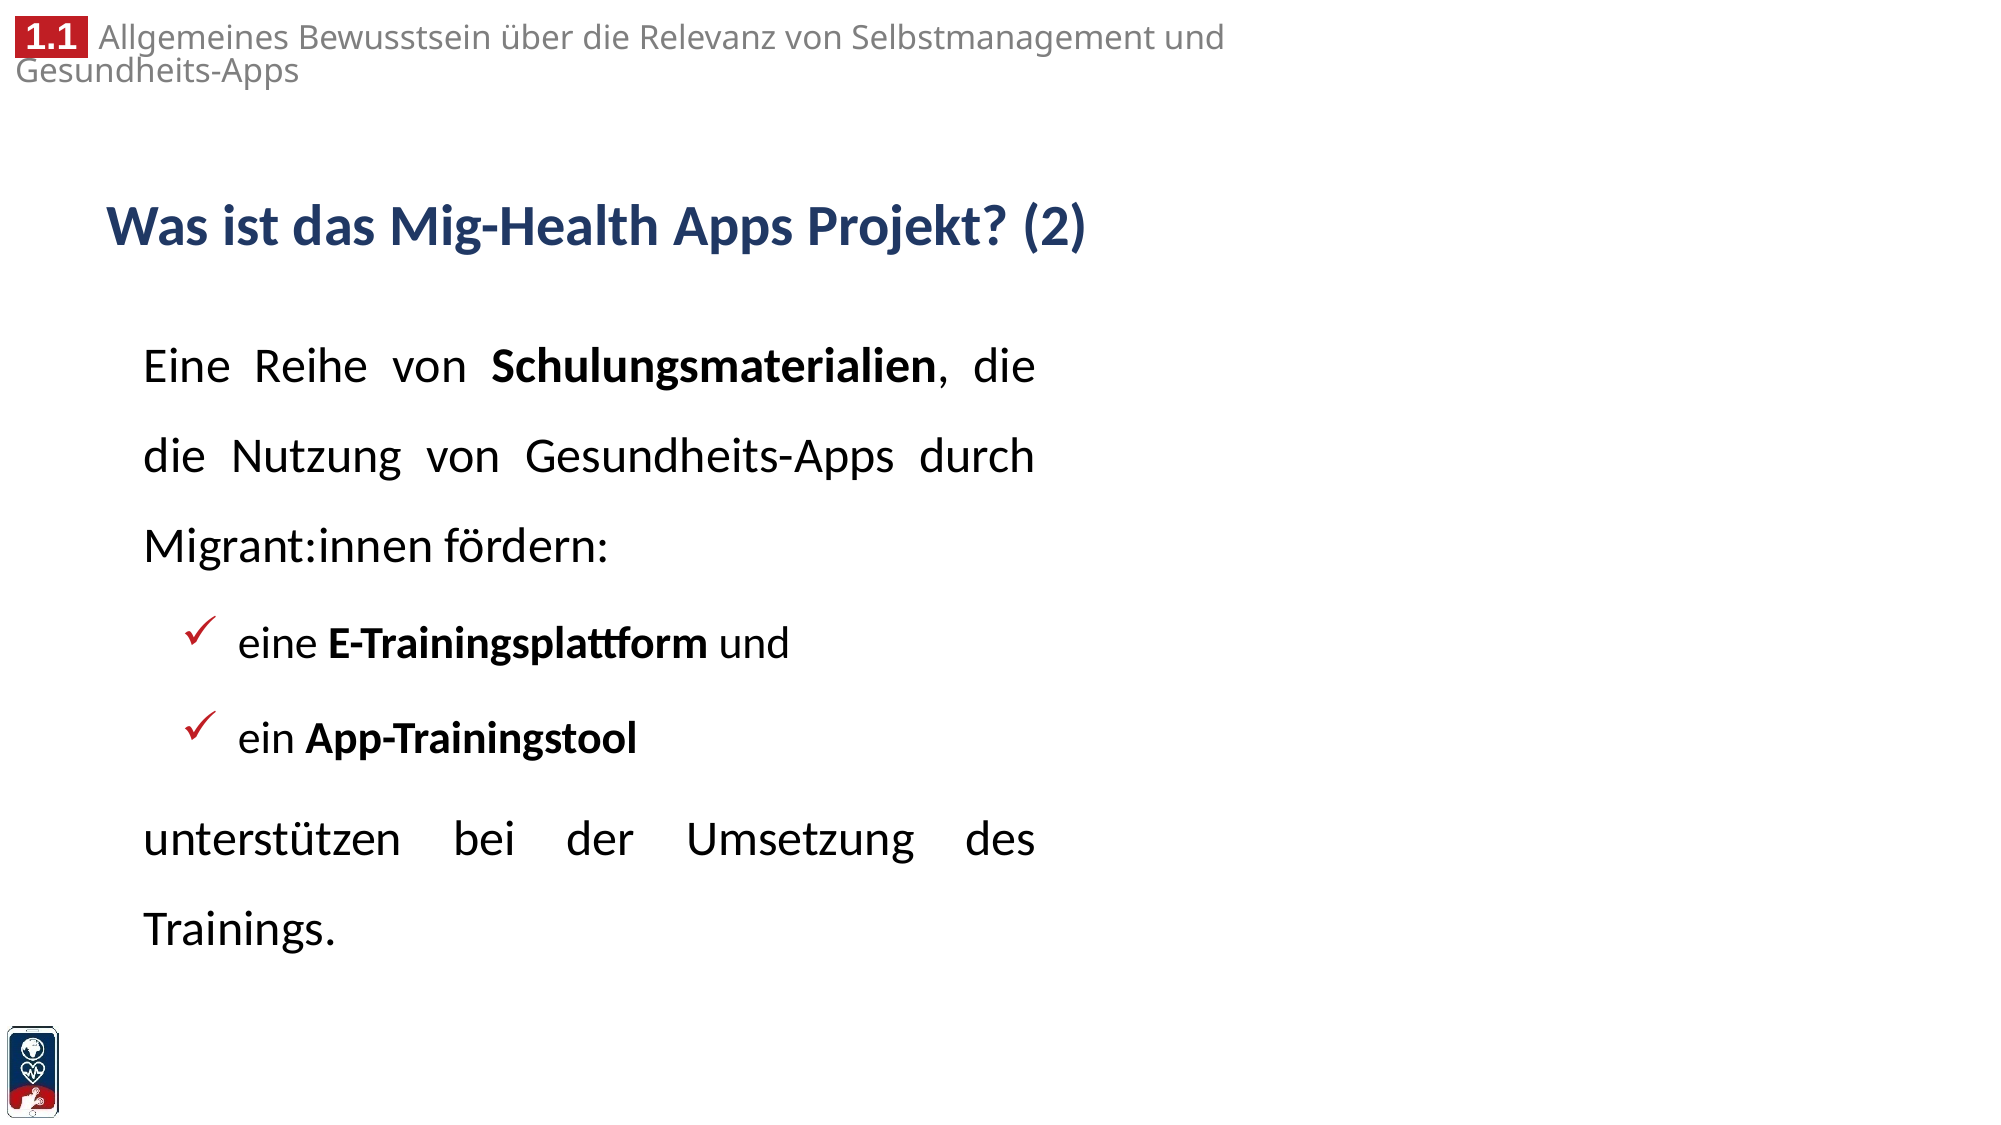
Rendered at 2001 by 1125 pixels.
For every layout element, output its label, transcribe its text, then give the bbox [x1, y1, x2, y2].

list Eine Reihe von Schulungsmaterialien, die die Nutzung von Gesundheits-Apps durch Migrant:innen fördern: eine E-Trainingsplattform und ein App-Trainingstool unterstützen bei der Umsetzung des Trainings. [91, 295, 1052, 1094]
picture [7, 1026, 59, 1118]
title Was ist das Mig-Health Apps Projekt? (2) [91, 177, 1906, 277]
